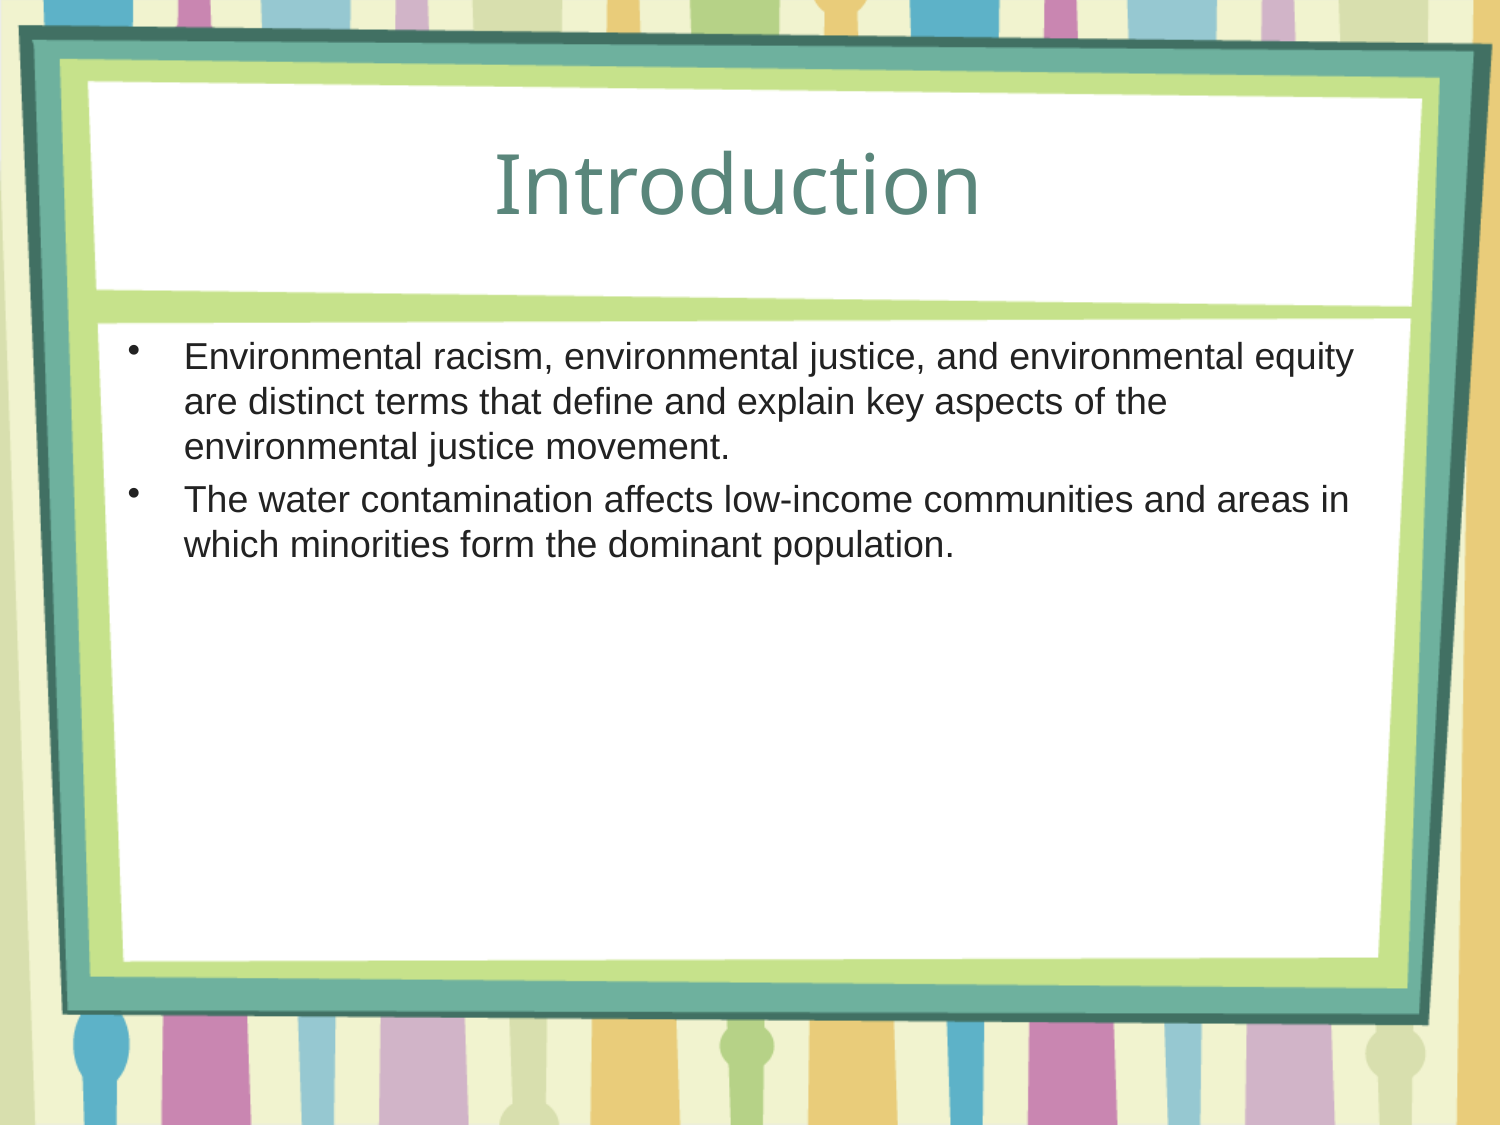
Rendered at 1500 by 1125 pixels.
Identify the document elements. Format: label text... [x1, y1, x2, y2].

picture [0, 0, 1500, 1125]
title Introduction [75, 87, 1425, 275]
list Environmental racism, environmental justice, and environmental equity are distinct terms that define and explain key aspects of the environmental justice movement. The water contamination affects low-income communities and areas in which minorities form the dominant population. [112, 324, 1400, 1005]
